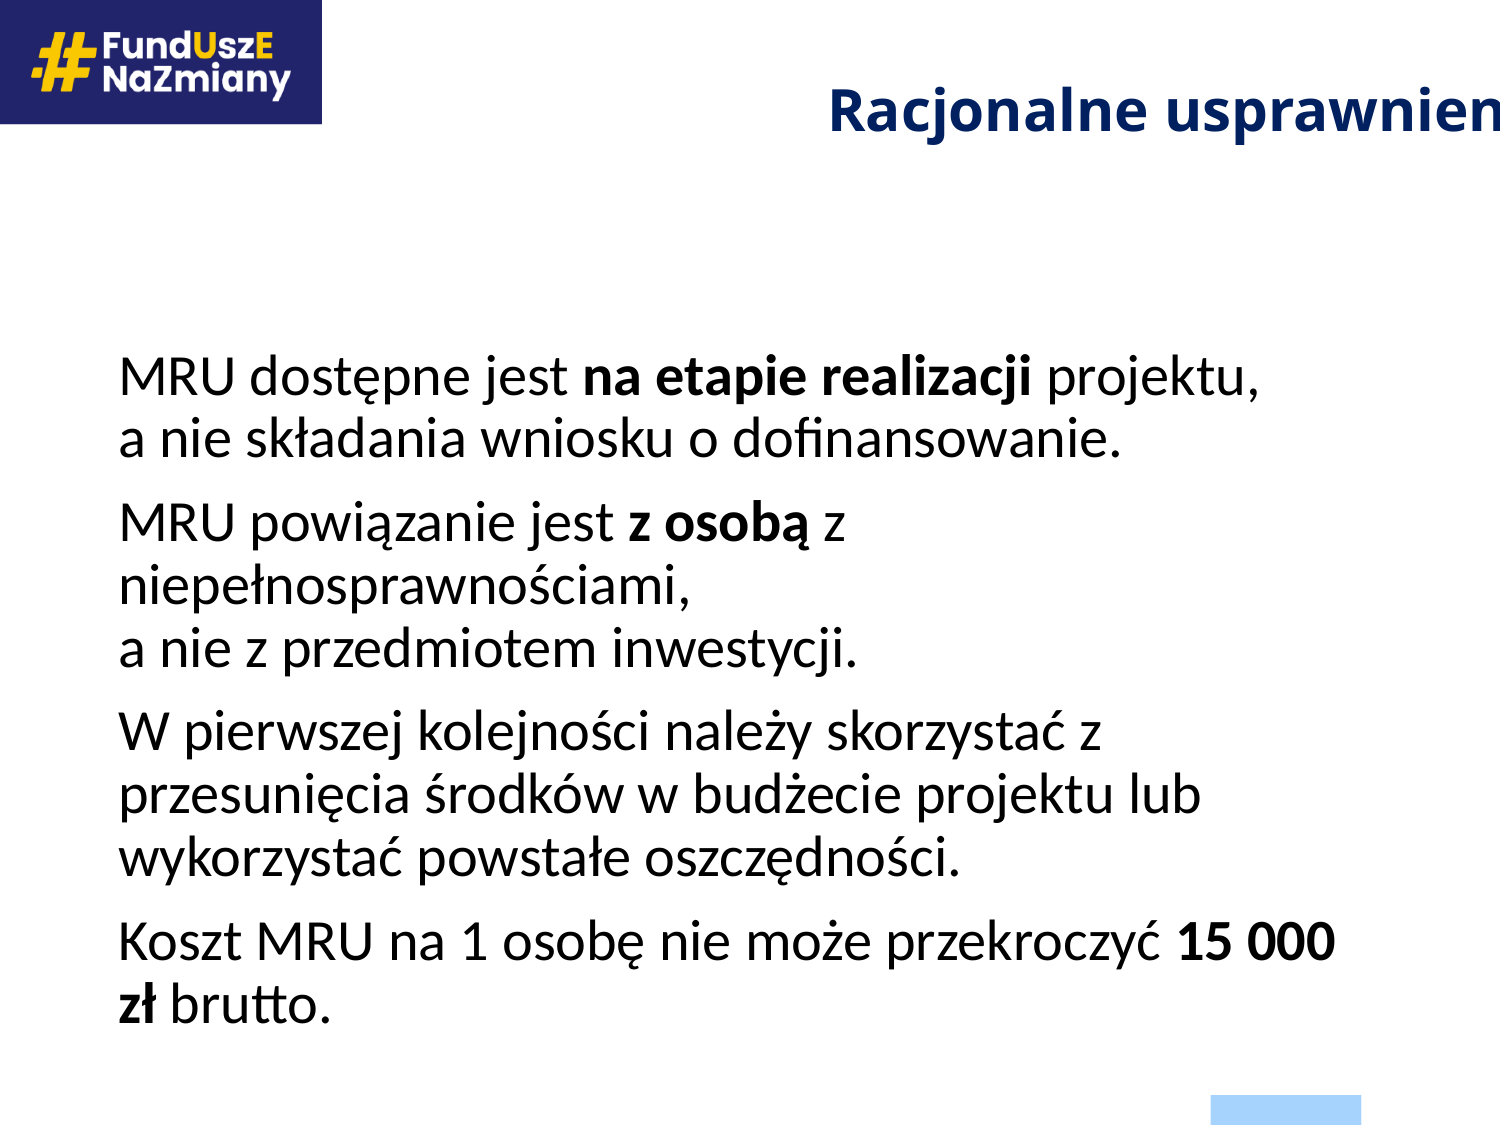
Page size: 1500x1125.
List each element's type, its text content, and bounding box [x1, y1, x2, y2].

picture [0, 0, 1500, 1125]
title Racjonalne usprawnienia [370, 25, 1500, 199]
list MRU dostępne jest na etapie realizacji projektu, a nie składania wniosku o dofinansowanie. MRU powiązanie jest z osobą z niepełnosprawnościami, a nie z przedmiotem inwestycji. W pierwszej kolejności należy skorzystać z przesunięcia środków w budżecie projektu lub wykorzystać powstałe oszczędności. Koszt MRU na 1 osobę nie może przekroczyć 15 000 zł brutto. [103, 337, 1397, 1048]
